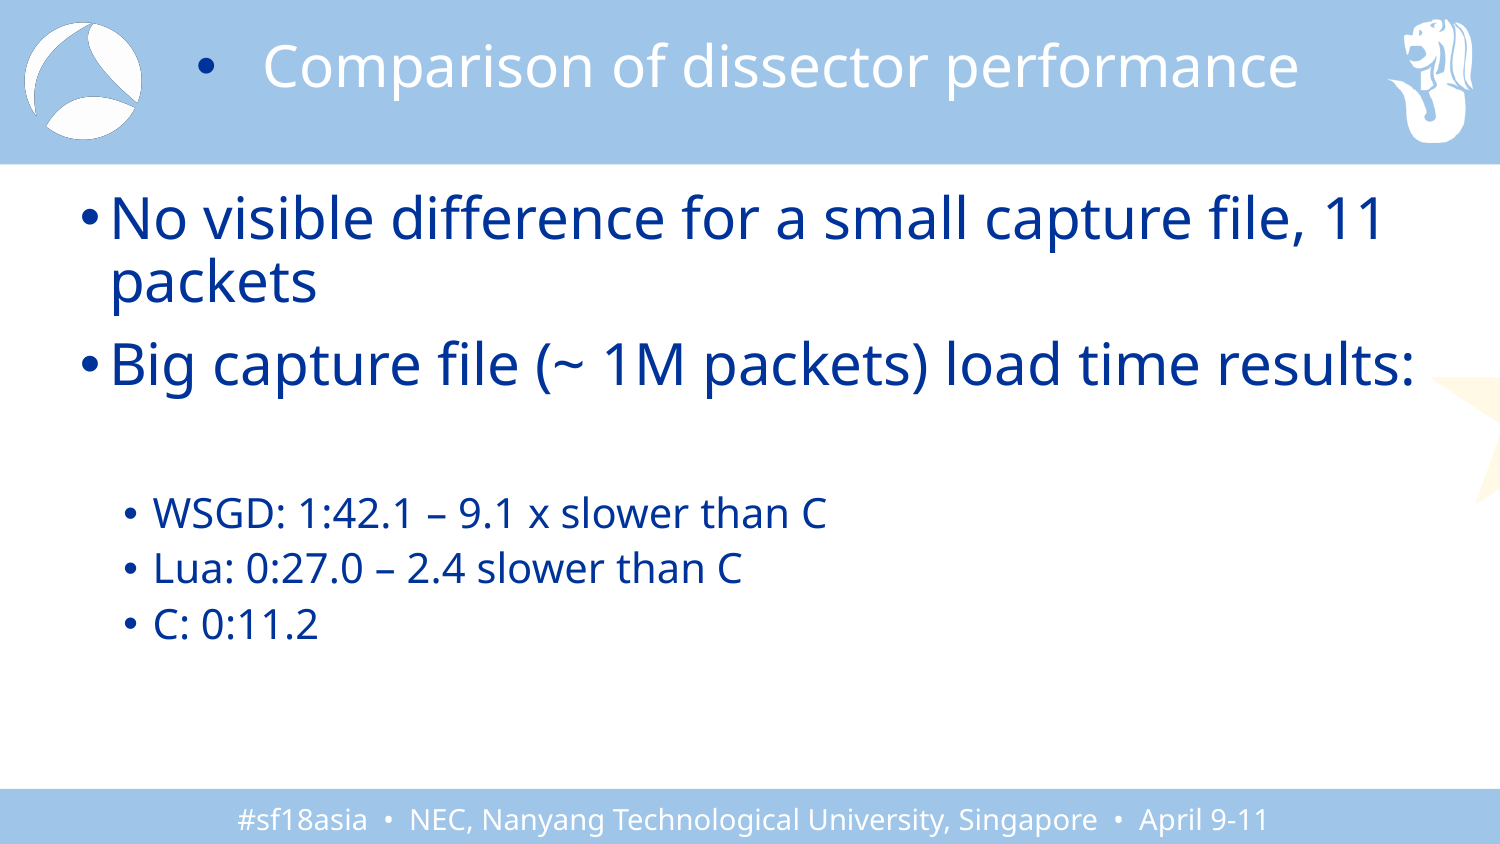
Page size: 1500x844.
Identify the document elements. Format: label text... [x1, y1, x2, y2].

list No visible difference for a small capture file, 11 packets Big capture file (~ 1M packets) load time results: WSGD: 1:42.1 – 9.1 x slower than C Lua: 0:27.0 – 2.4 slower than C C: 0:11.2 [64, 173, 1436, 788]
picture [1387, 19, 1473, 143]
list Comparison of dissector performance [147, 0, 1341, 139]
picture [24, 22, 142, 140]
